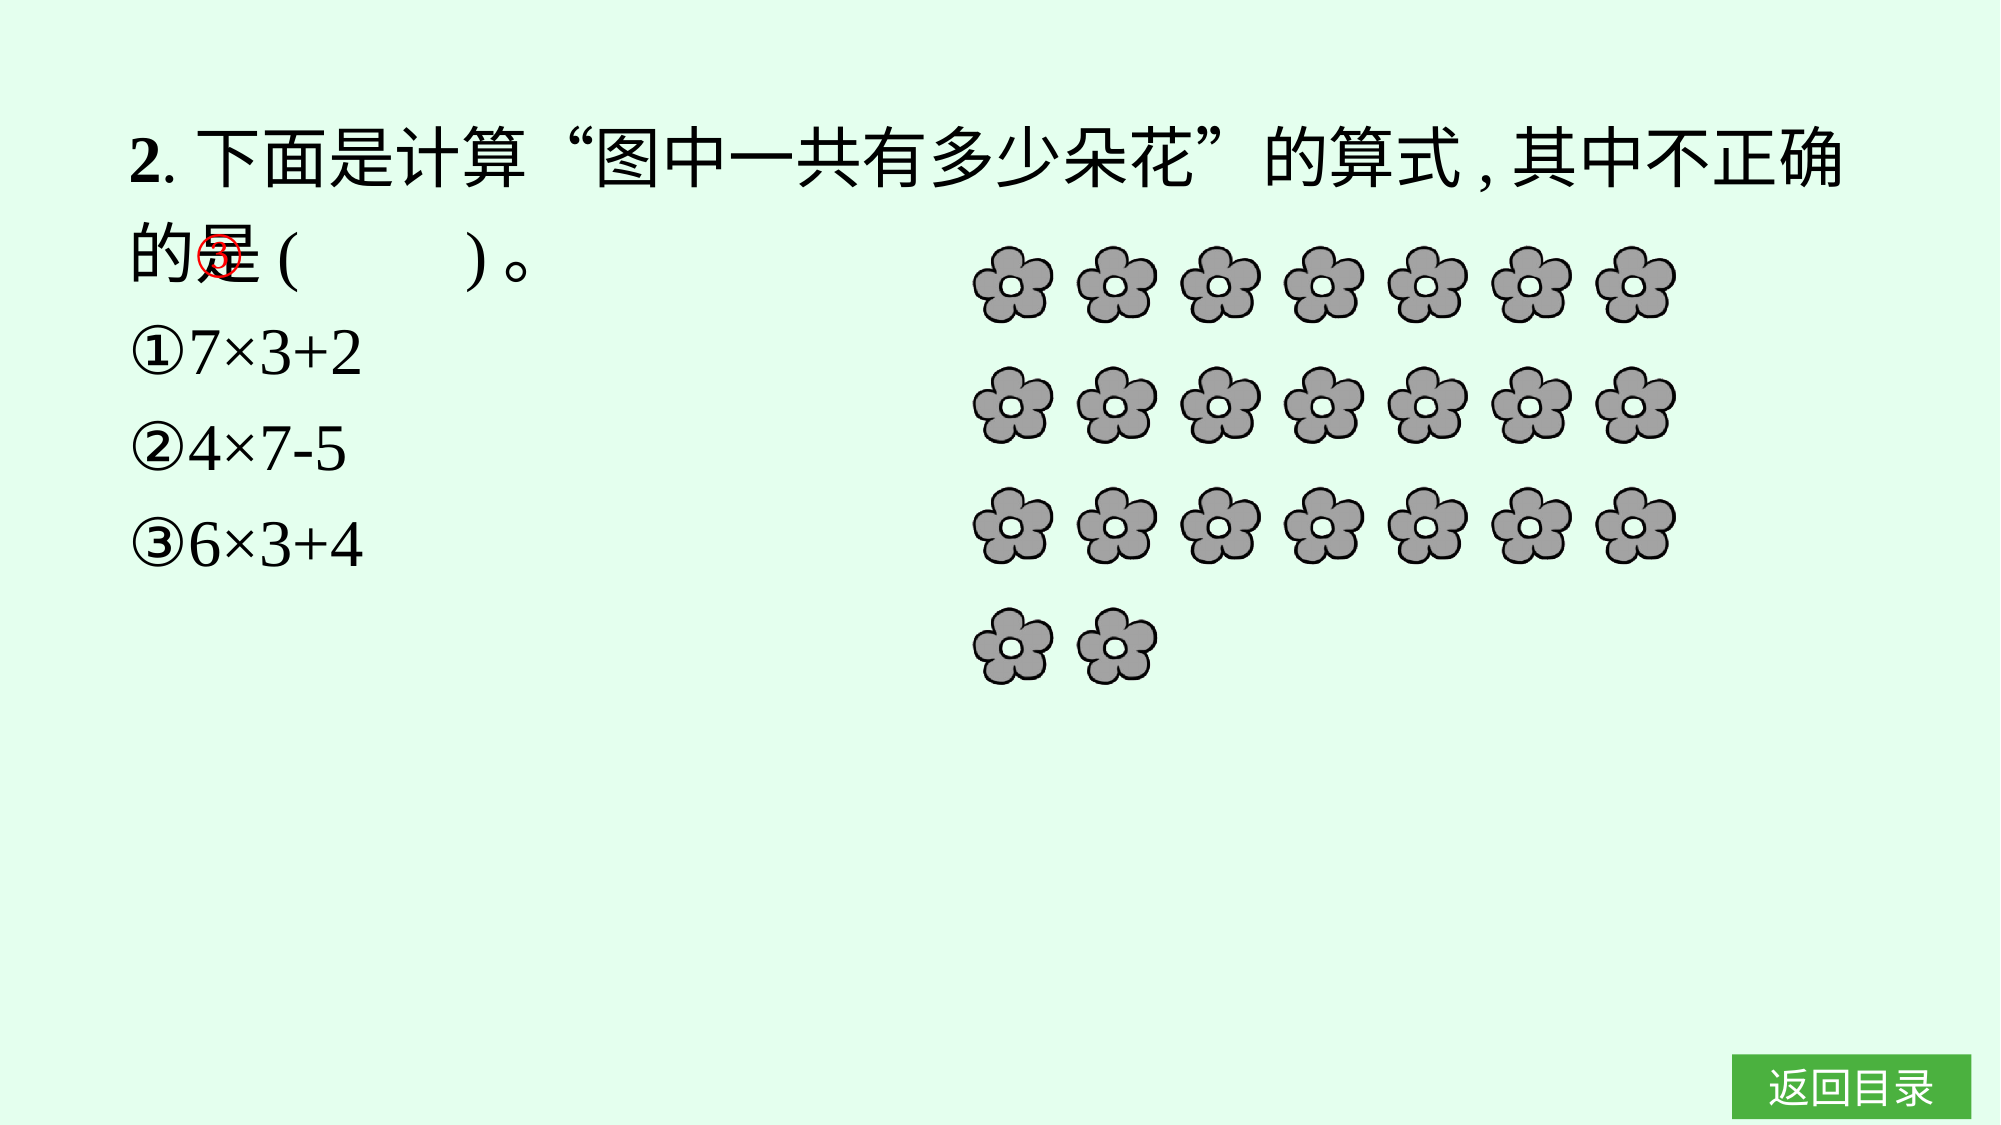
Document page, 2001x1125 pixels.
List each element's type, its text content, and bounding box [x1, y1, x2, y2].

text_box ③ [179, 187, 261, 299]
text_box 2.下面是计算“图中一共有多少朵花”的算式,其中不正确的是( )。 ①7×3+2 ②4×7-5 ③6×3+4 [113, 92, 1887, 587]
picture [965, 240, 1686, 692]
